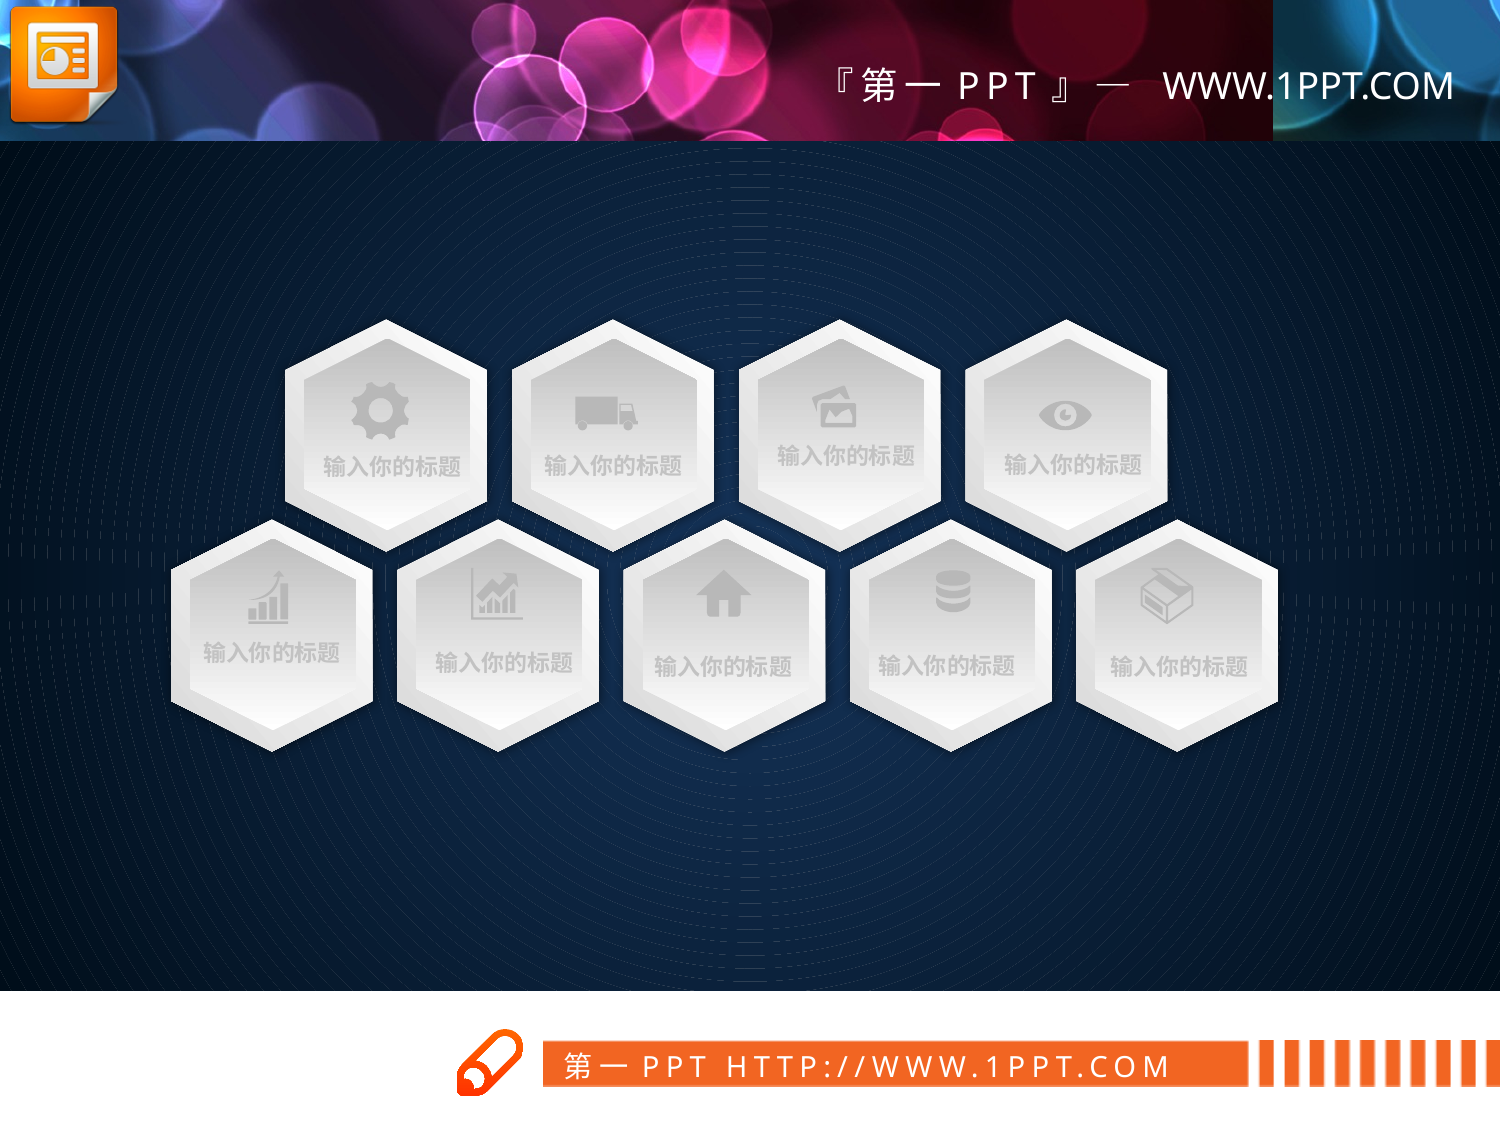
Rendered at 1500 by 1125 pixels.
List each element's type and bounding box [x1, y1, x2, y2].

text_box [1076, 519, 1279, 752]
text_box [397, 519, 600, 752]
text_box [512, 319, 714, 552]
text_box [285, 319, 488, 552]
text_box [738, 319, 941, 552]
picture [0, 0, 1500, 141]
picture [543, 1040, 1500, 1087]
text_box [170, 519, 373, 752]
text_box [850, 519, 1052, 752]
text_box [623, 519, 826, 752]
text_box [965, 319, 1168, 552]
